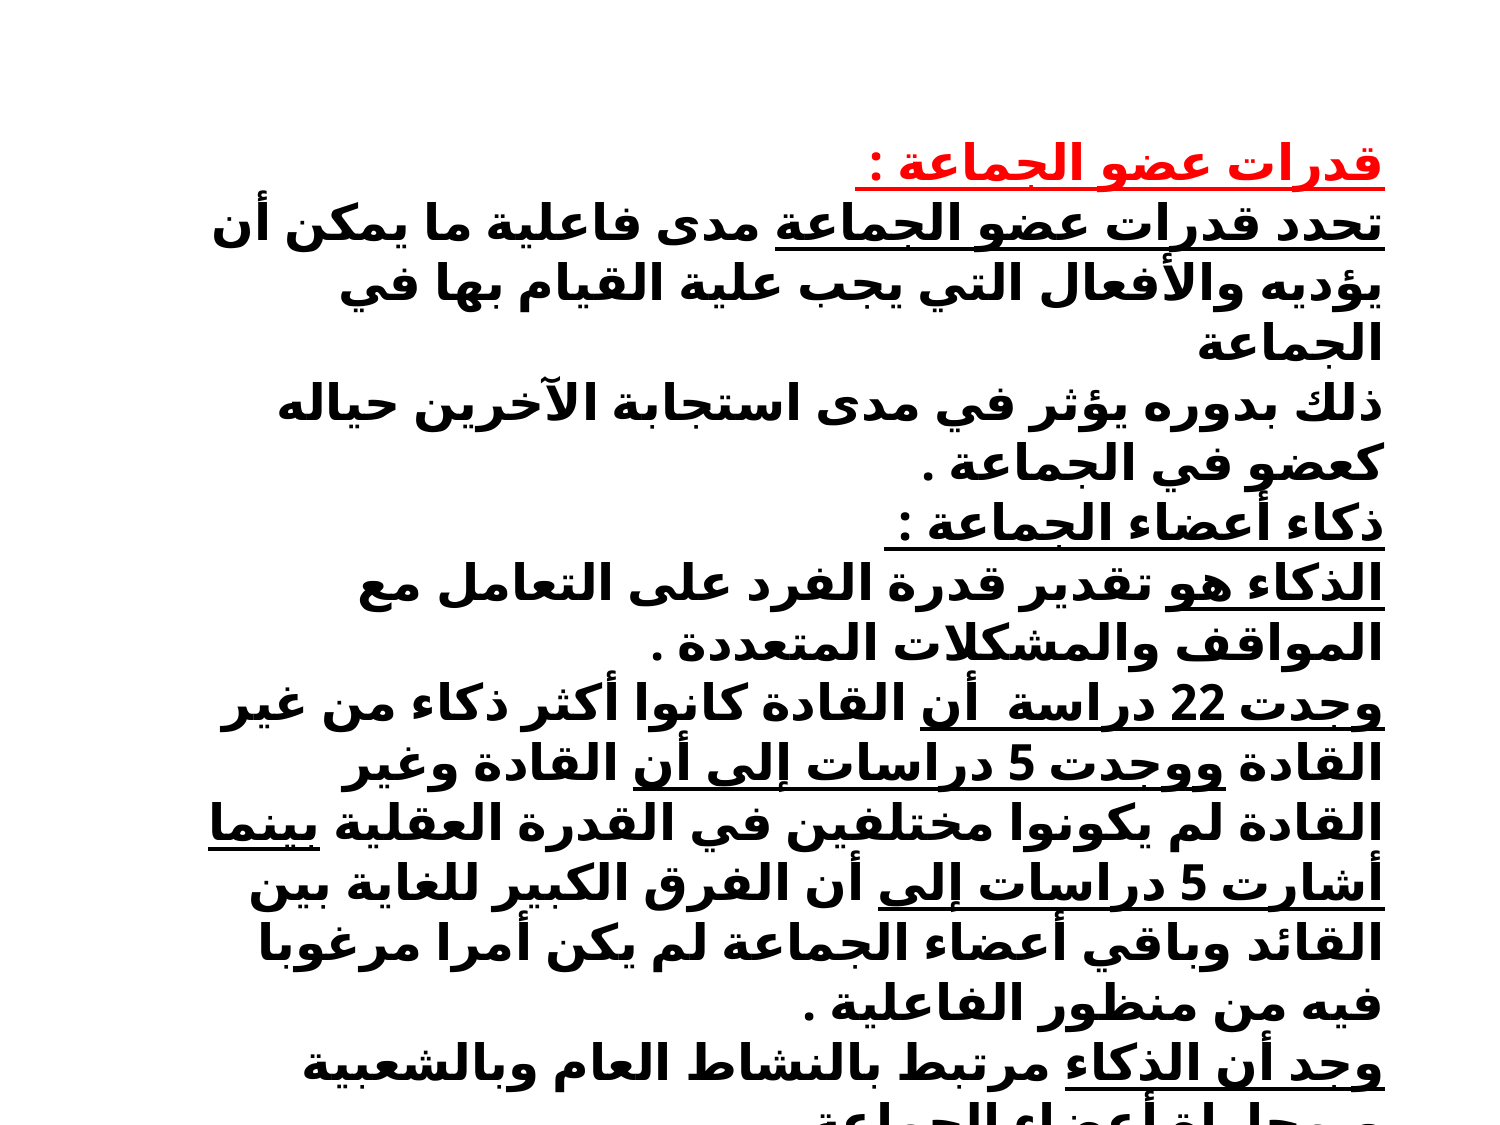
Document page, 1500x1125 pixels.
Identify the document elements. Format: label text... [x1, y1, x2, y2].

text_box قدرات عضو الجماعة : تحدد قدرات عضو الجماعة مدى فاعلية ما يمكن أن يؤديه والأفعال التي يجب علية القيام بها في الجماعة ذلك بدوره يؤثر في مدى استجابة الآخرين حياله كعضو في الجماعة . ذكاء أعضاء الجماعة : الذكاء هو تقدير قدرة الفرد على التعامل مع المواقف والمشكلات المتعددة . وجدت 22 دراسة أن القادة كانوا أكثر ذكاء من غير القادة ووجدت 5 دراسات إلى أن القادة وغير القادة لم يكونوا مختلفين في القدرة العقلية بينما أشارت 5 دراسات إلى أن الفرق الكبير للغاية بين القائد وباقي أعضاء الجماعة لم يكن أمرا مرغوبا فيه من منظور الفاعلية . وجد أن الذكاء مرتبط بالنشاط العام وبالشعبية وبمجاراة أعضاء الجماعة . دراسة أورد باس وزملاءة ارتباطا إيجابيا منخفضا بين المشاركة العامة في مناقشات الجماعات المناقشة بلا قائد ودرجات المجلس الأمريكي للتربية . وجدت دراسة أخرى ارتباطا إيجابيا بين الذكاء والشعبية. [171, 123, 1400, 1125]
